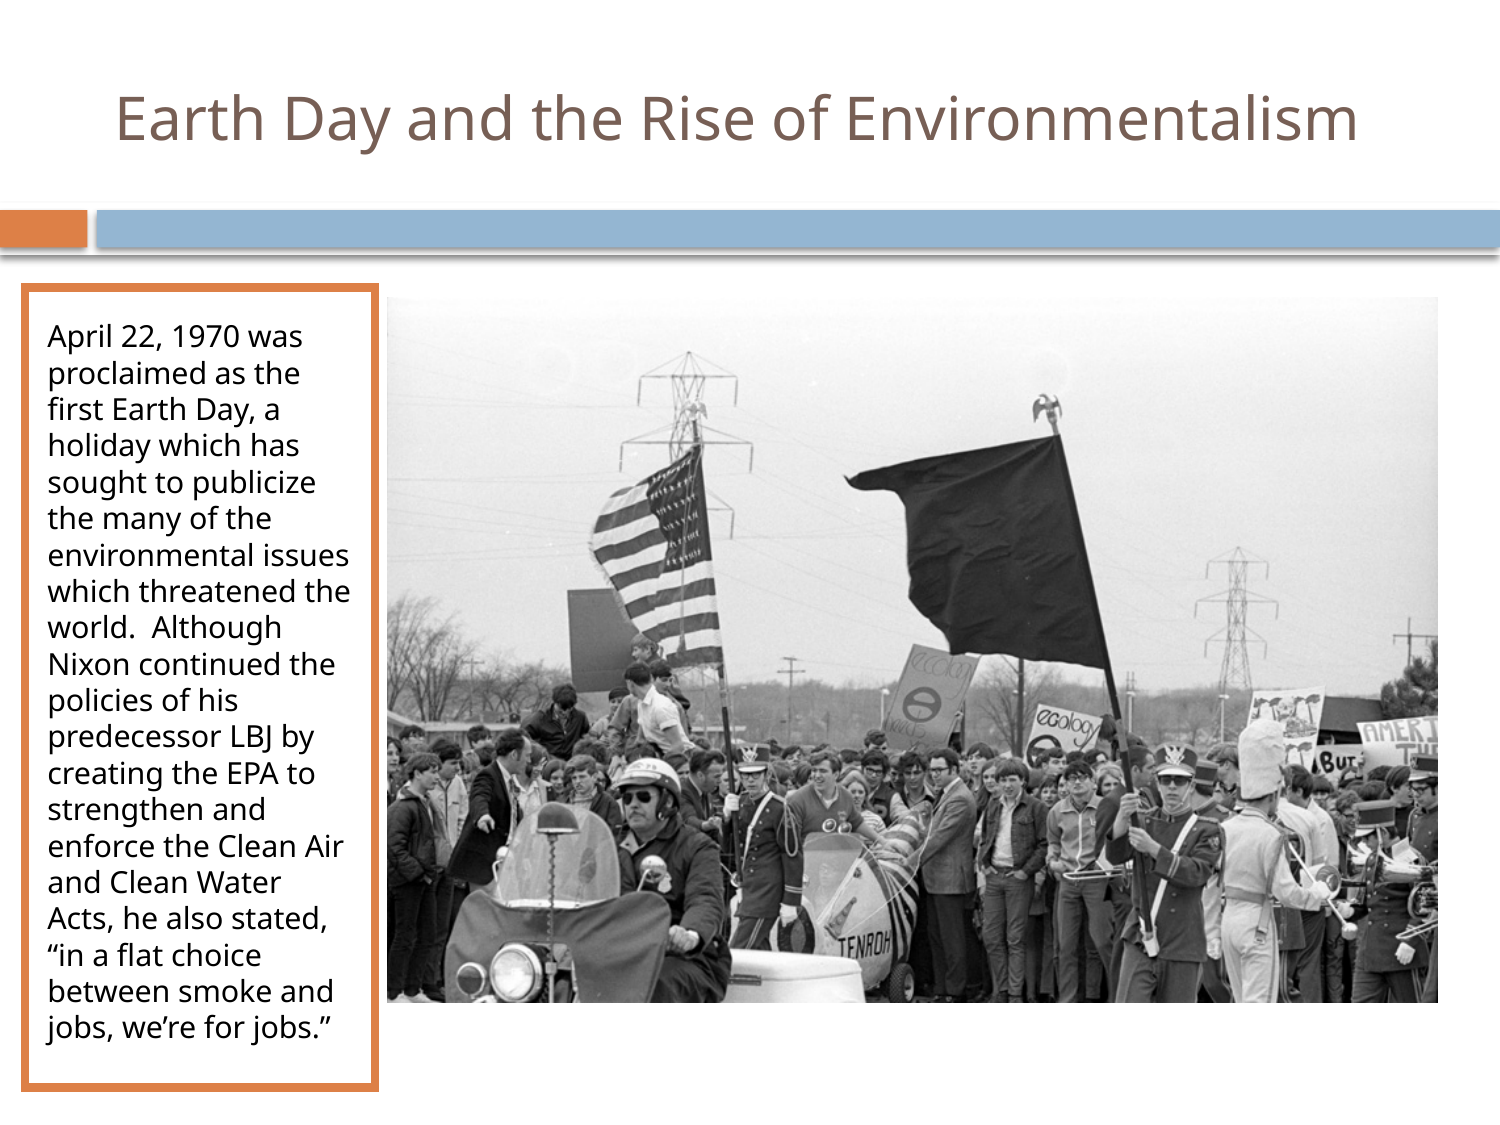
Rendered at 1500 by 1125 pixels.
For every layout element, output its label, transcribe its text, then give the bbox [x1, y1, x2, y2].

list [387, 297, 1438, 1003]
title Earth Day and the Rise of Environmentalism [99, 44, 1425, 188]
list April 22, 1970 was proclaimed as the first Earth Day, a holiday which has sought to publicize the many of the environmental issues which threatened the world. Although Nixon continued the policies of his predecessor LBJ by creating the EPA to strengthen and enforce the Clean Air and Clean Water Acts, he also stated, “in a flat choice between smoke and jobs, we’re for jobs.” [21, 283, 379, 1092]
